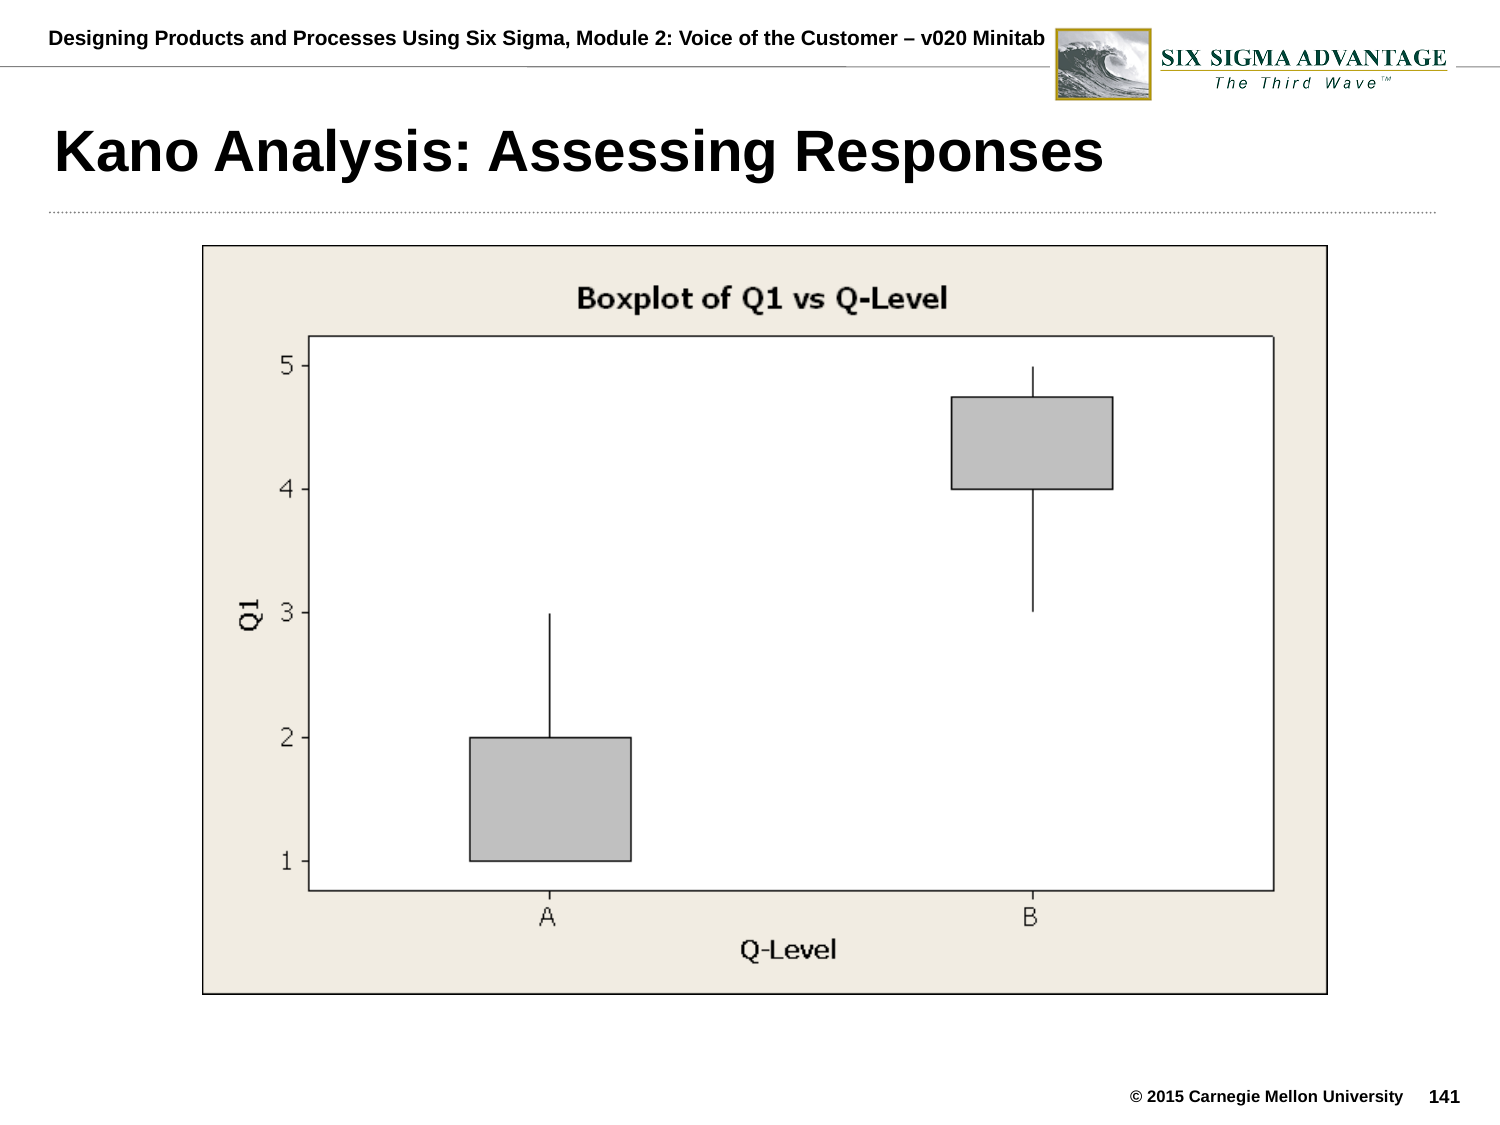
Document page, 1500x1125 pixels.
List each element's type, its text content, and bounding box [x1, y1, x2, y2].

title Kano Analysis: Assessing Responses [54, 127, 1450, 184]
picture [1049, 24, 1456, 104]
picture [202, 244, 1328, 996]
